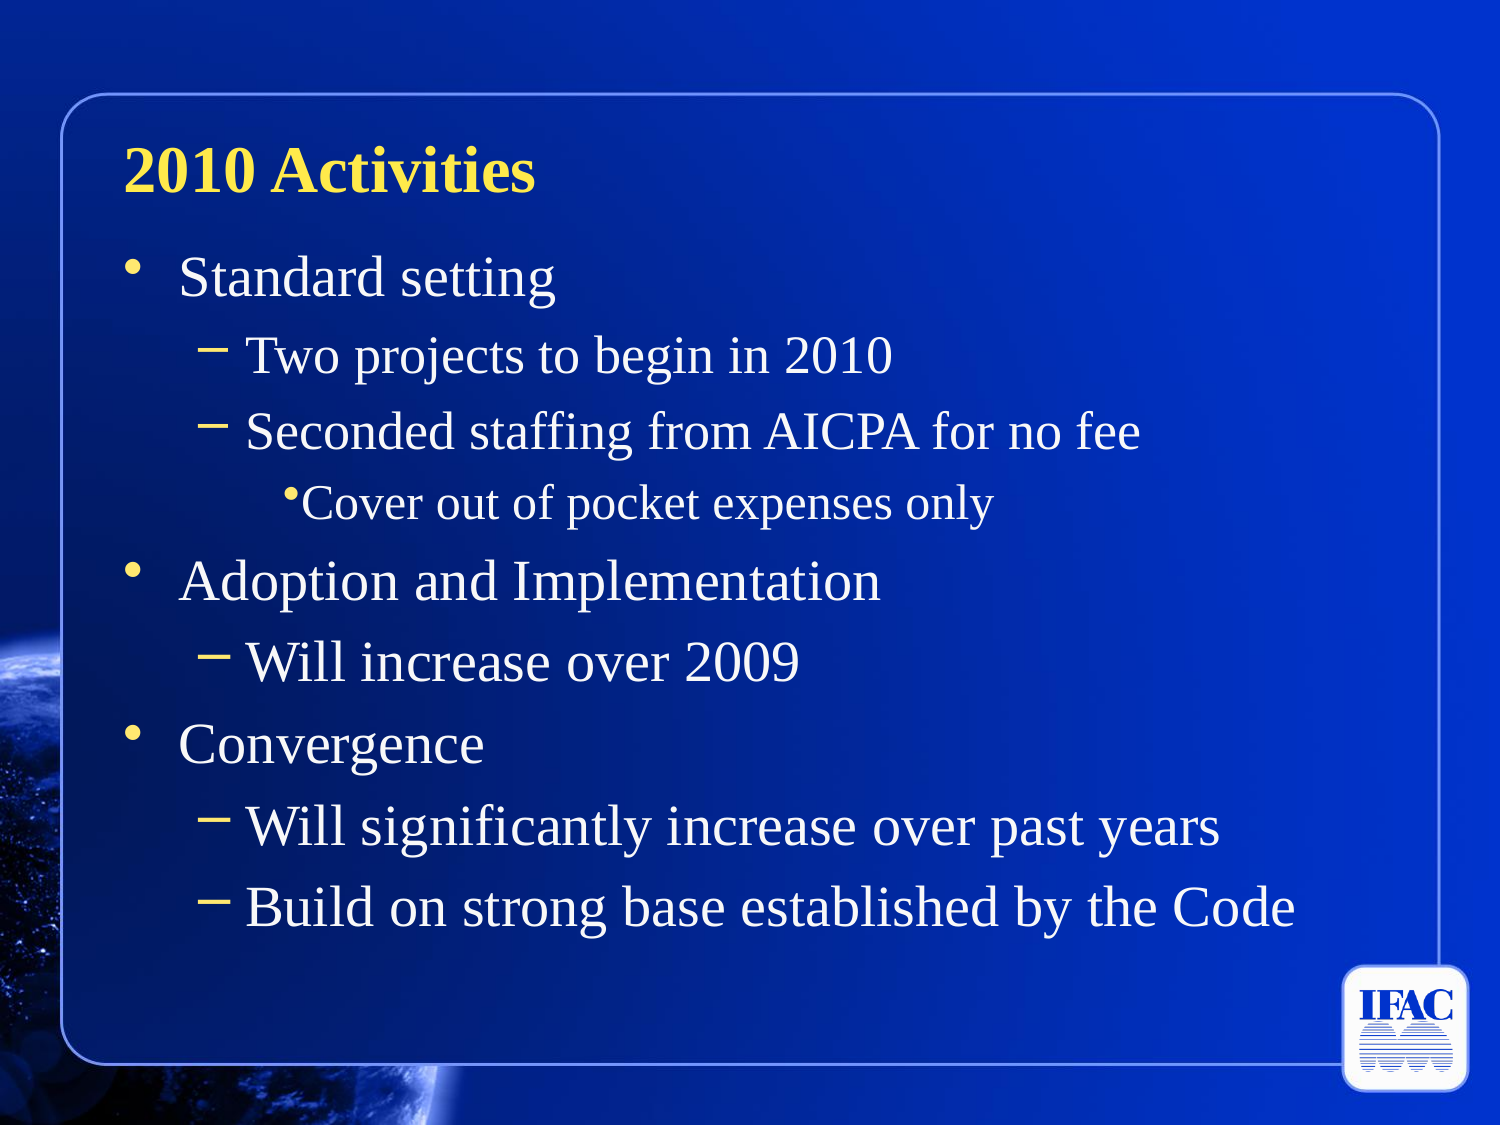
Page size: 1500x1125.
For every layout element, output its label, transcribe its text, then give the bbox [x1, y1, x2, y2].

picture [0, 0, 1500, 1125]
list Standard setting Two projects to begin in 2010 Seconded staffing from AICPA for no fee Cover out of pocket expenses only Adoption and Implementation Will increase over 2009 Convergence Will significantly increase over past years Build on strong base established by the Code [107, 230, 1411, 1048]
list 2010 Activities [107, 118, 1411, 215]
